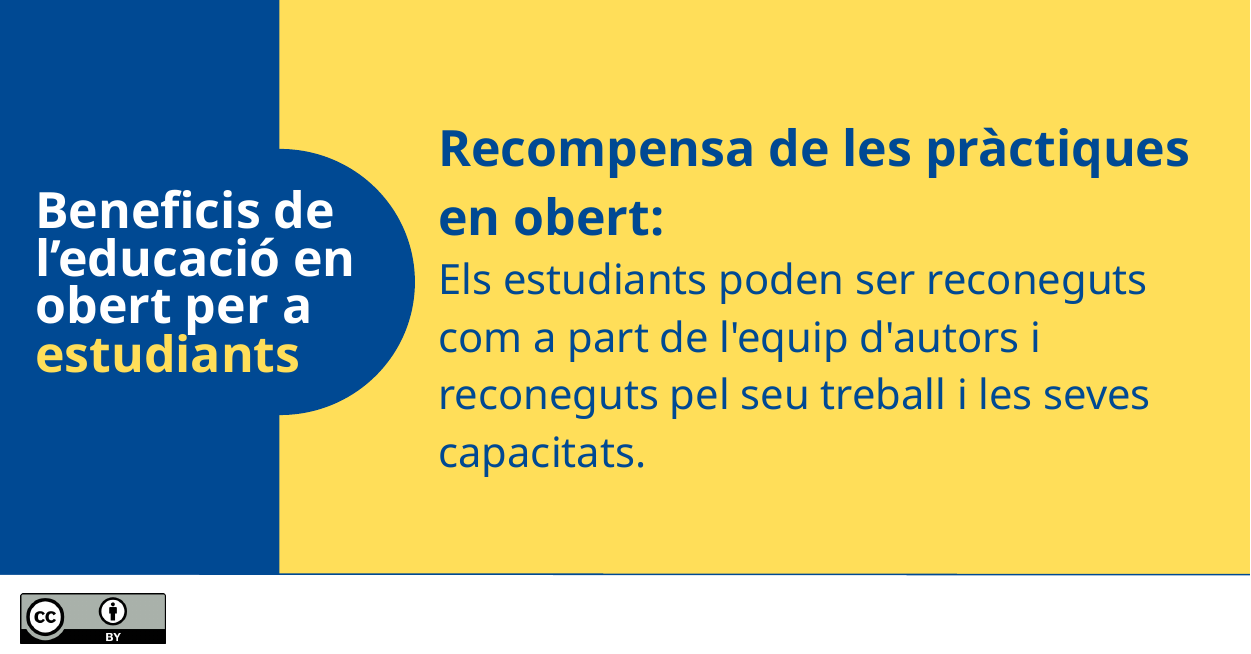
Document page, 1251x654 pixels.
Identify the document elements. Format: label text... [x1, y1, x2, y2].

text_box [0, 582, 1250, 654]
text_box Beneficis de l’educació en obert per a estudiants [20, 174, 403, 397]
text_box Recompensa de les pràctiques en obert: Els estudiants poden ser reconeguts com a part de l'equip d'autors i reconeguts pel seu treball i les seves capacitats. [423, 92, 1208, 491]
text_box [403, 227, 415, 337]
text_box [201, 148, 359, 174]
picture [20, 592, 166, 645]
text_box [0, 0, 280, 573]
text_box [212, 397, 348, 416]
